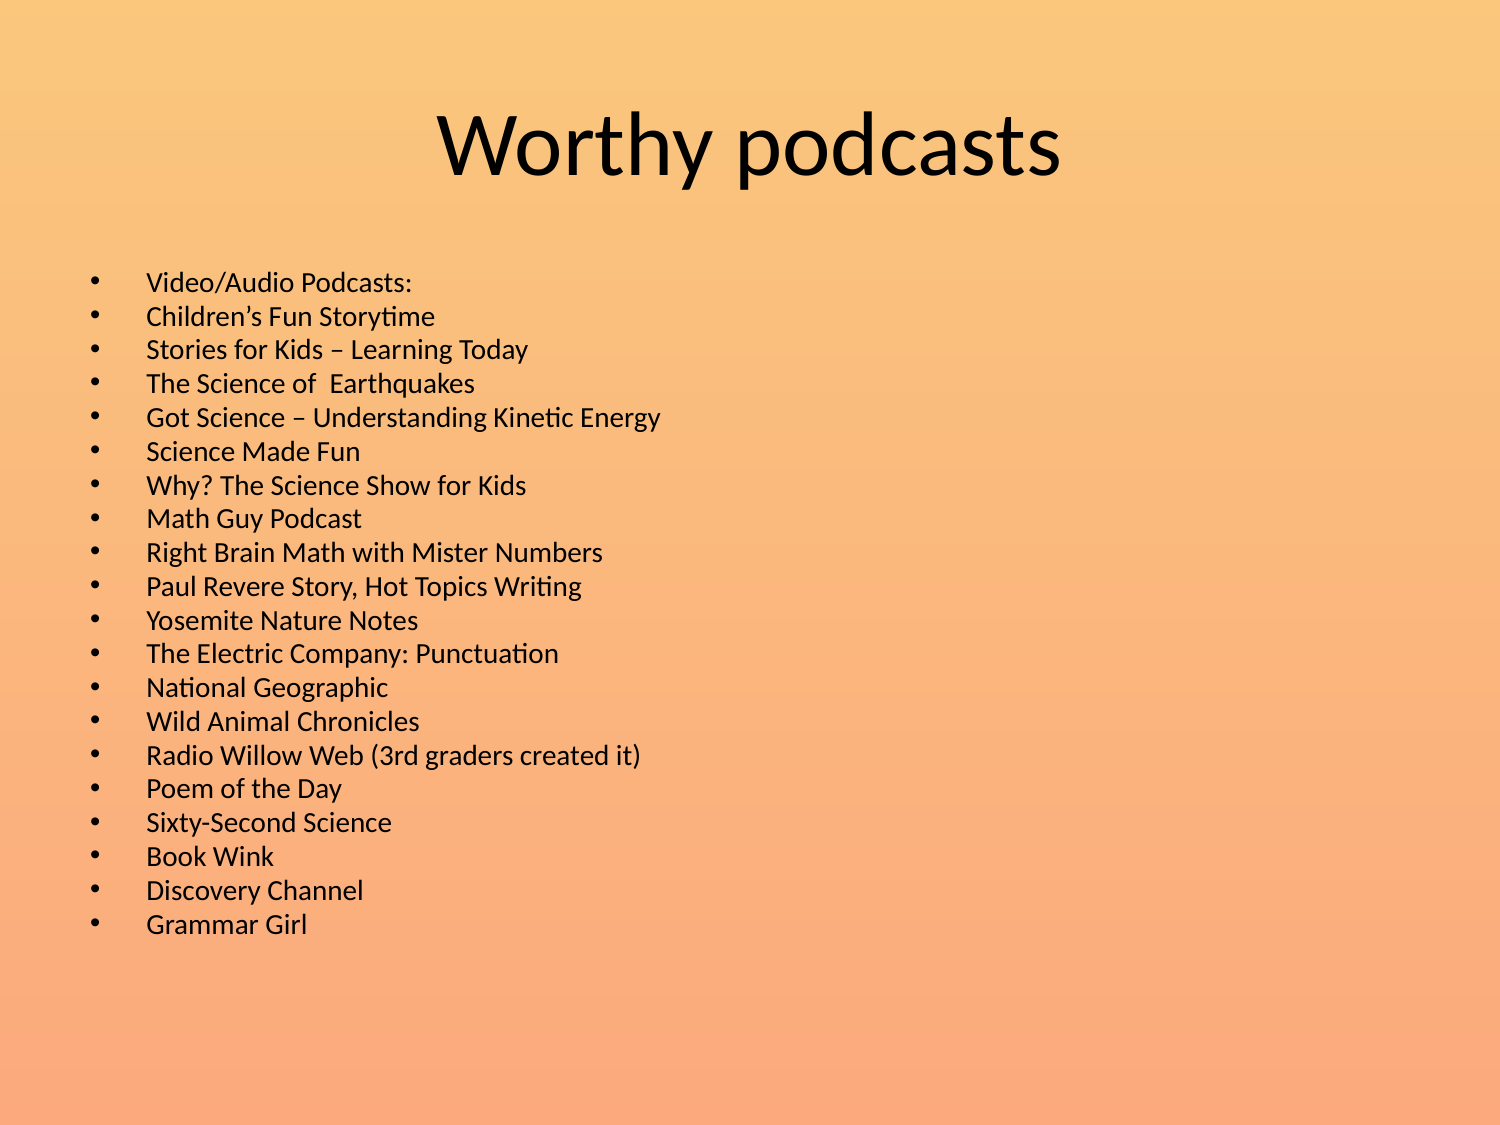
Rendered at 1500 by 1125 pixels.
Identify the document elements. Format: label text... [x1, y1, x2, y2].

list Video/Audio Podcasts: Children’s Fun Storytime Stories for Kids – Learning Today The Science of Earthquakes Got Science – Understanding Kinetic Energy Science Made Fun Why? The Science Show for Kids Math Guy Podcast Right Brain Math with Mister Numbers Paul Revere Story, Hot Topics Writing Yosemite Nature Notes The Electric Company: Punctuation National Geographic Wild Animal Chronicles Radio Willow Web (3rd graders created it) Poem of the Day Sixty-Second Science Book Wink Discovery Channel Grammar Girl [75, 262, 1425, 1005]
title Worthy podcasts [75, 45, 1425, 233]
